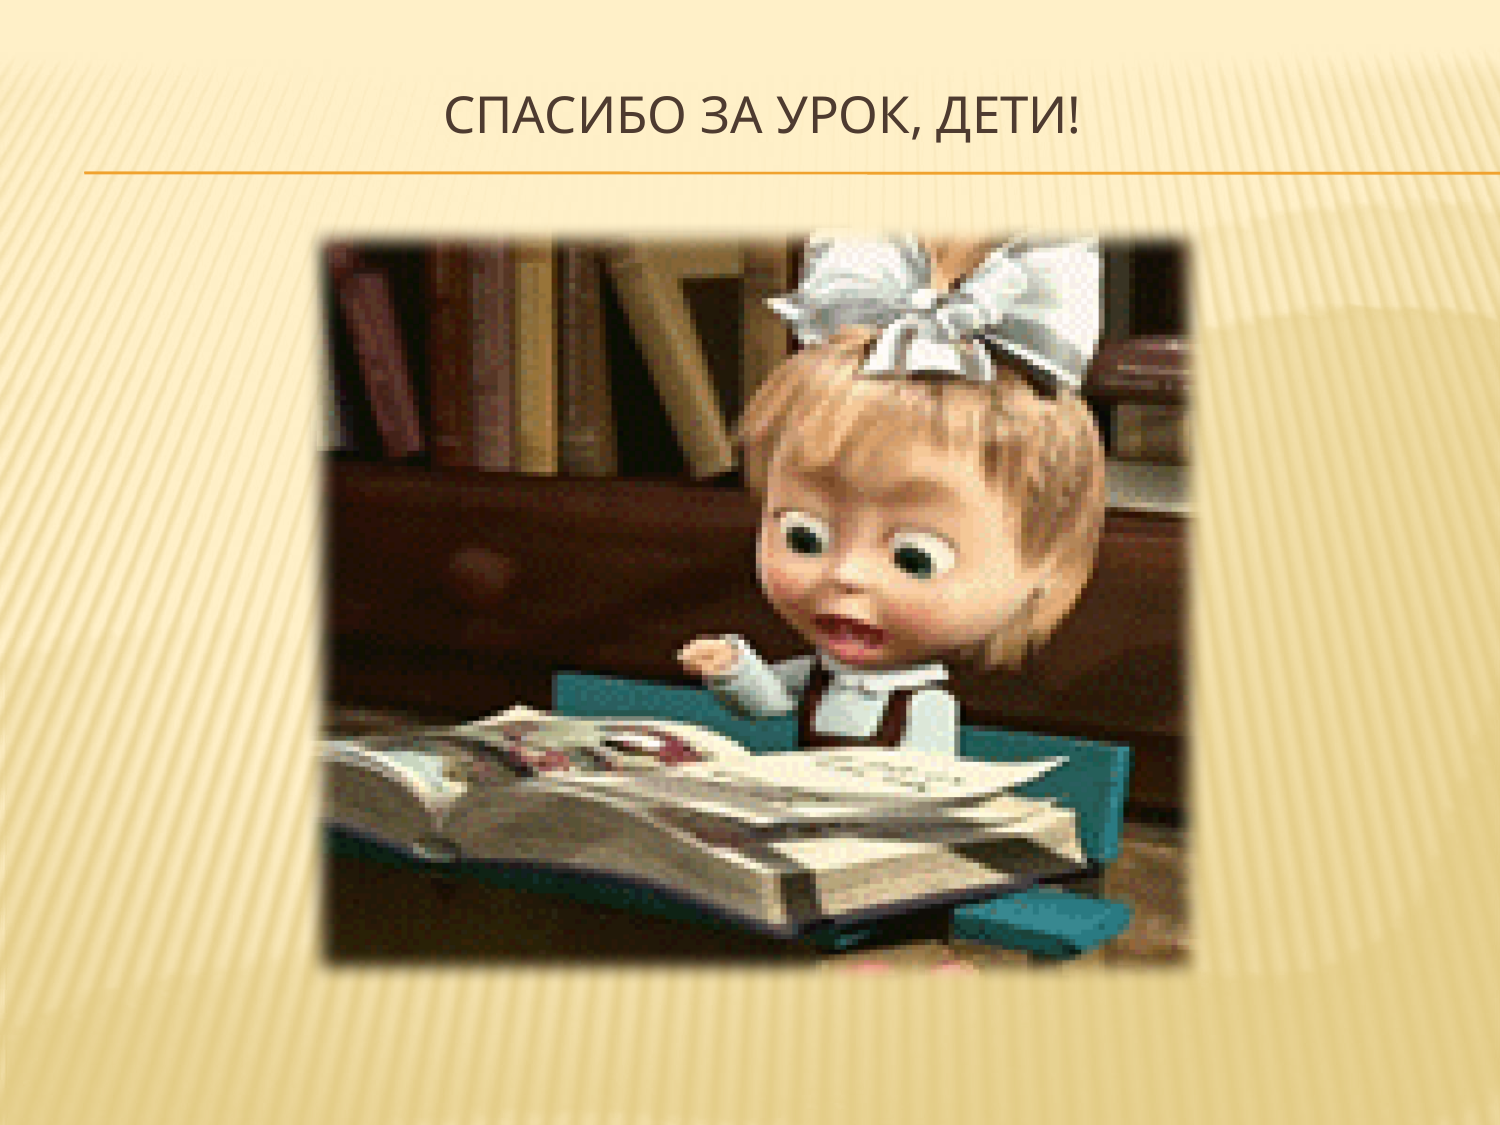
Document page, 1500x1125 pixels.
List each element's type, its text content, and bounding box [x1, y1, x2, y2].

picture [304, 222, 1208, 985]
title Спасибо за урок, дети! [50, 75, 1475, 213]
